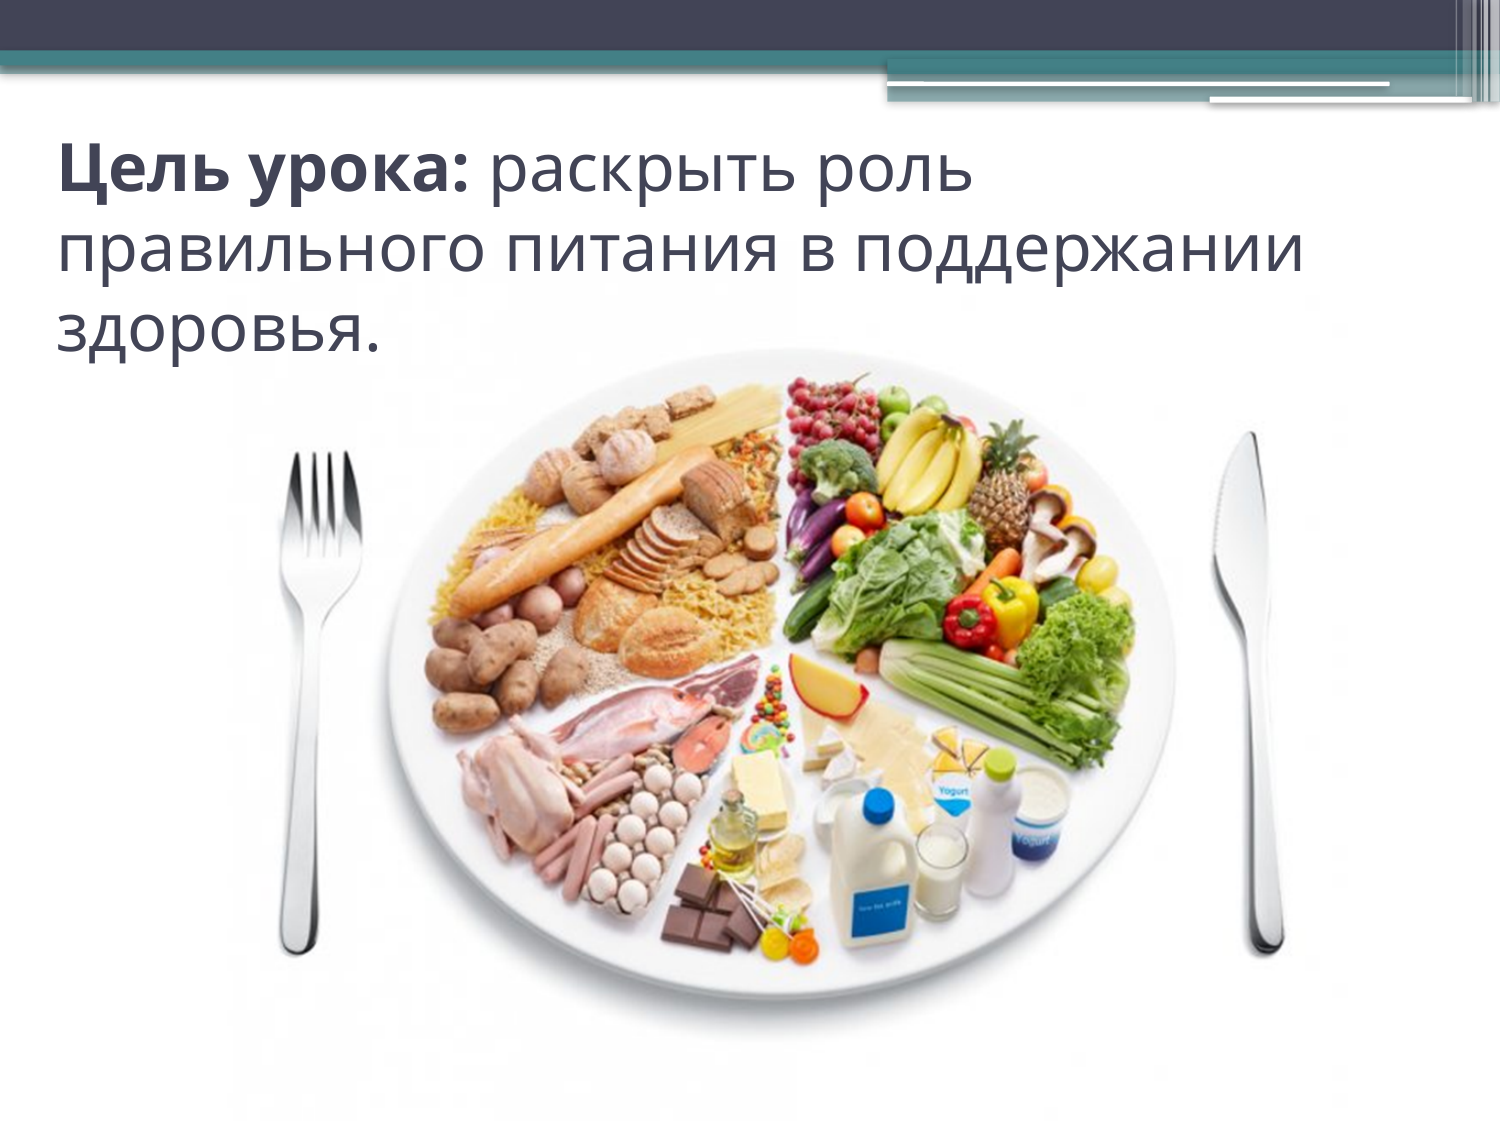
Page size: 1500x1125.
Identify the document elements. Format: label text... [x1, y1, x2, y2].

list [206, 241, 1357, 1122]
title Цель урока: раскрыть роль правильного питания в поддержании здоровья. [41, 90, 1436, 480]
